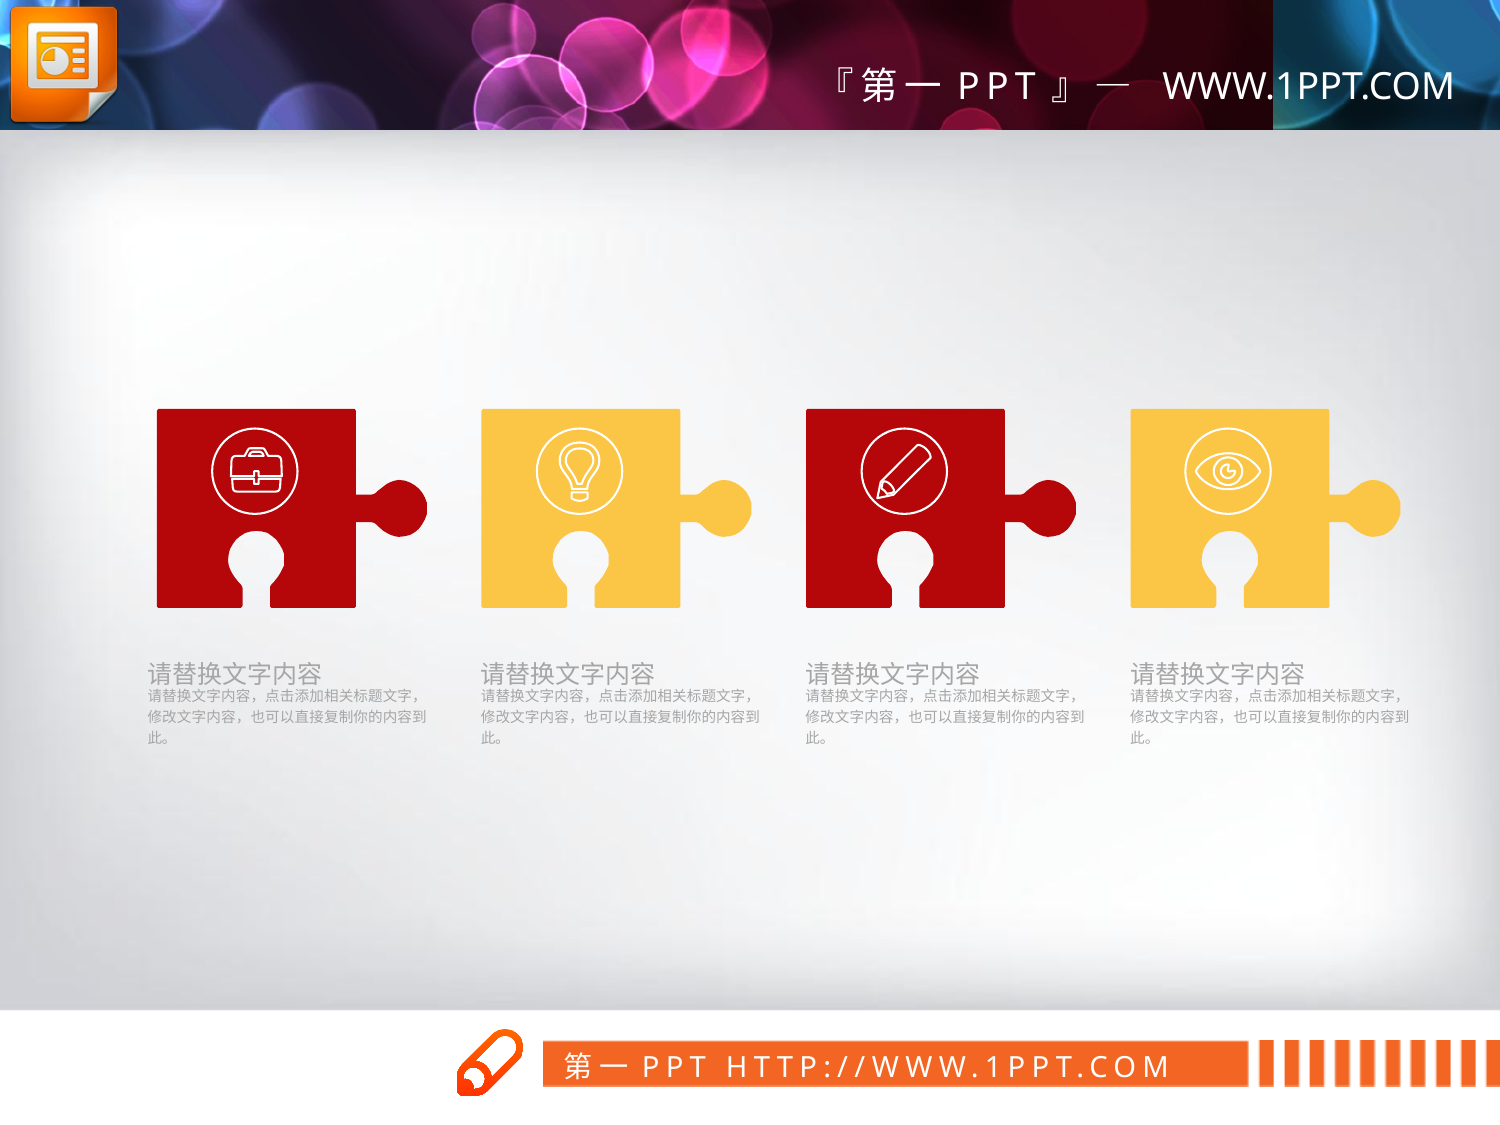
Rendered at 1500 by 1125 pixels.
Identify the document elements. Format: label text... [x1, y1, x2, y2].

picture [0, 0, 1500, 1012]
text_box [1130, 408, 1401, 608]
text_box 请替换文字内容，点击添加相关标题文字，修改文字内容，也可以直接复制你的内容到此。 [1130, 683, 1410, 747]
text_box 请替换文字内容 [1130, 652, 1351, 683]
text_box 请替换文字内容，点击添加相关标题文字，修改文字内容，也可以直接复制你的内容到此。 [805, 683, 1085, 747]
picture [543, 1040, 1500, 1087]
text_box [861, 428, 948, 515]
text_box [1185, 428, 1271, 515]
text_box [806, 408, 1076, 608]
text_box 请替换文字内容 [805, 652, 1026, 683]
text_box [156, 408, 427, 608]
text_box 请替换文字内容，点击添加相关标题文字，修改文字内容，也可以直接复制你的内容到此。 [147, 683, 427, 747]
text_box 请替换文字内容 [147, 652, 368, 683]
text_box 请替换文字内容，点击添加相关标题文字，修改文字内容，也可以直接复制你的内容到此。 [480, 683, 761, 747]
text_box 请替换文字内容 [480, 652, 701, 683]
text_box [536, 428, 623, 515]
text_box [481, 408, 752, 608]
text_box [211, 428, 298, 515]
